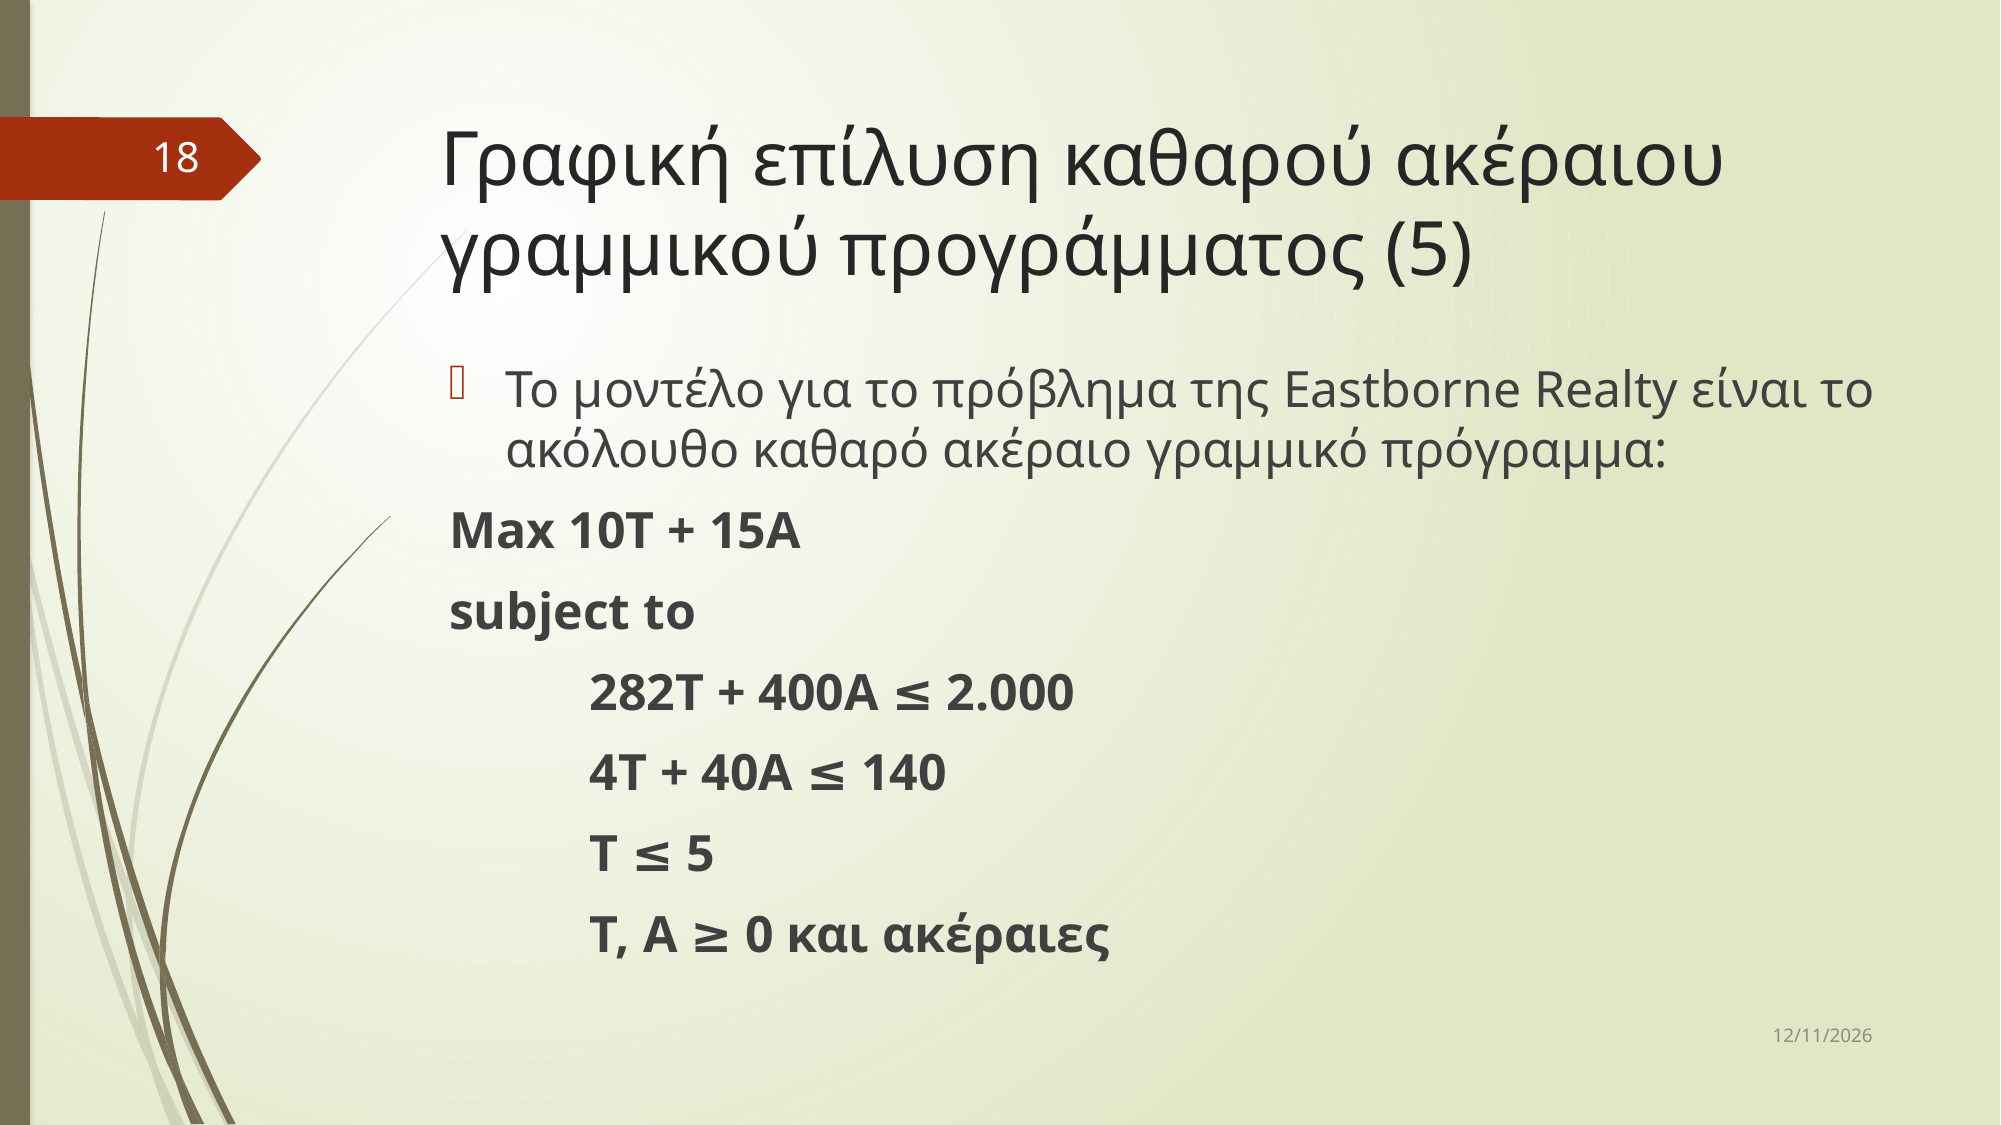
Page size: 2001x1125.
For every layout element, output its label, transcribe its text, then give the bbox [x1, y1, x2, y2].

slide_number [1699, 1005, 1888, 1067]
slide_number 18 [87, 129, 216, 190]
list Το μοντέλο για το πρόβλημα της Eastborne Realty είναι το ακόλουθο καθαρό ακέραιο γραμμικό πρόγραμμα: Max 10T + 15A subject to 282Τ + 400Α ≤ 2.000 4Τ + 40Α ≤ 140 Τ ≤ 5 T, A ≥ 0 και ακέραιες [424, 350, 2000, 1106]
title Γραφική επίλυση καθαρού ακέραιου γραμμικού προγράμματος (5) [425, 102, 1888, 313]
